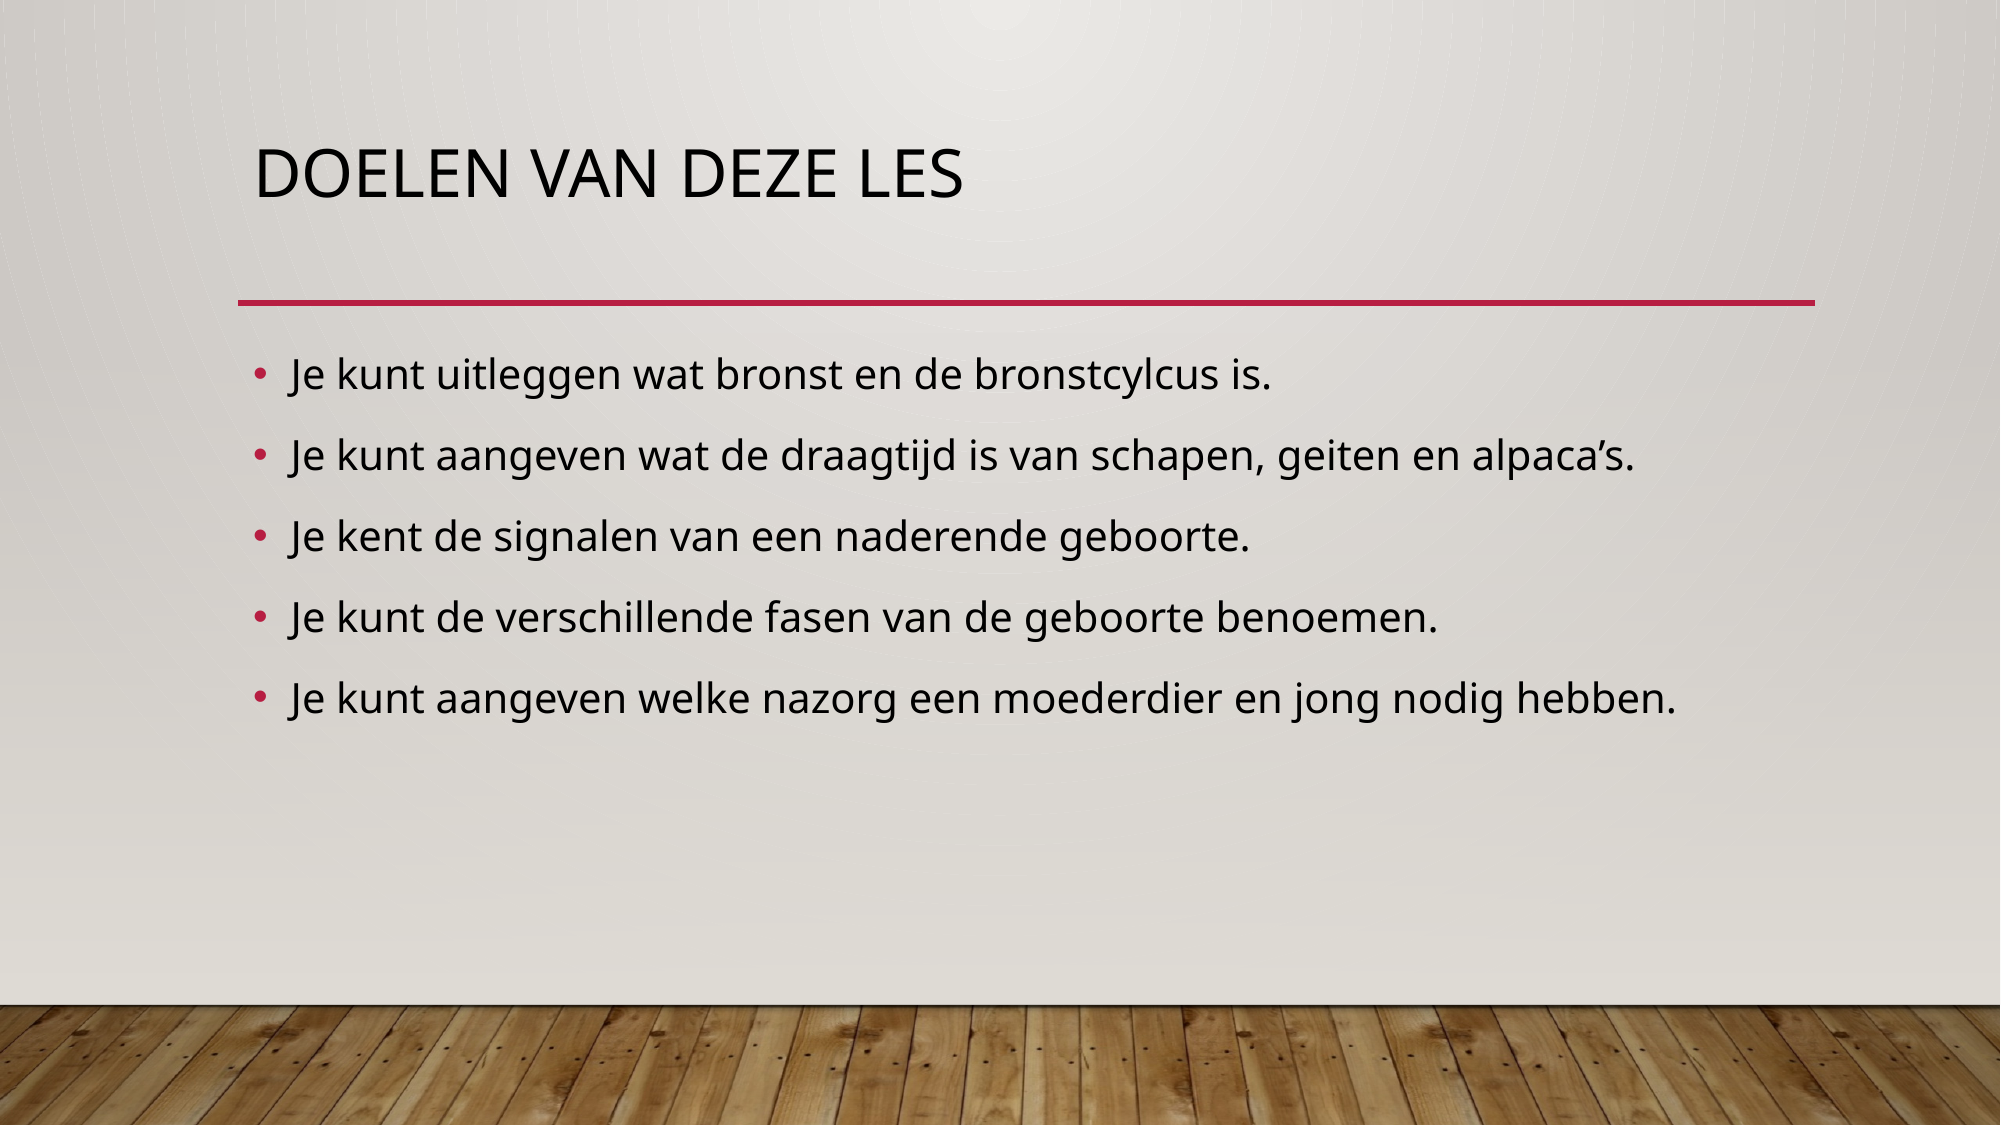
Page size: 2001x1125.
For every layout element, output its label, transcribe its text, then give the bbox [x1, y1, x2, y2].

title Doelen van deze les [238, 131, 1814, 305]
list Je kunt uitleggen wat bronst en de bronstcylcus is. Je kunt aangeven wat de draagtijd is van schapen, geiten en alpaca’s. Je kent de signalen van een naderende geboorte. Je kunt de verschillende fasen van de geboorte benoemen. Je kunt aangeven welke nazorg een moederdier en jong nodig hebben. [238, 330, 1814, 897]
picture [0, 1005, 2000, 1125]
